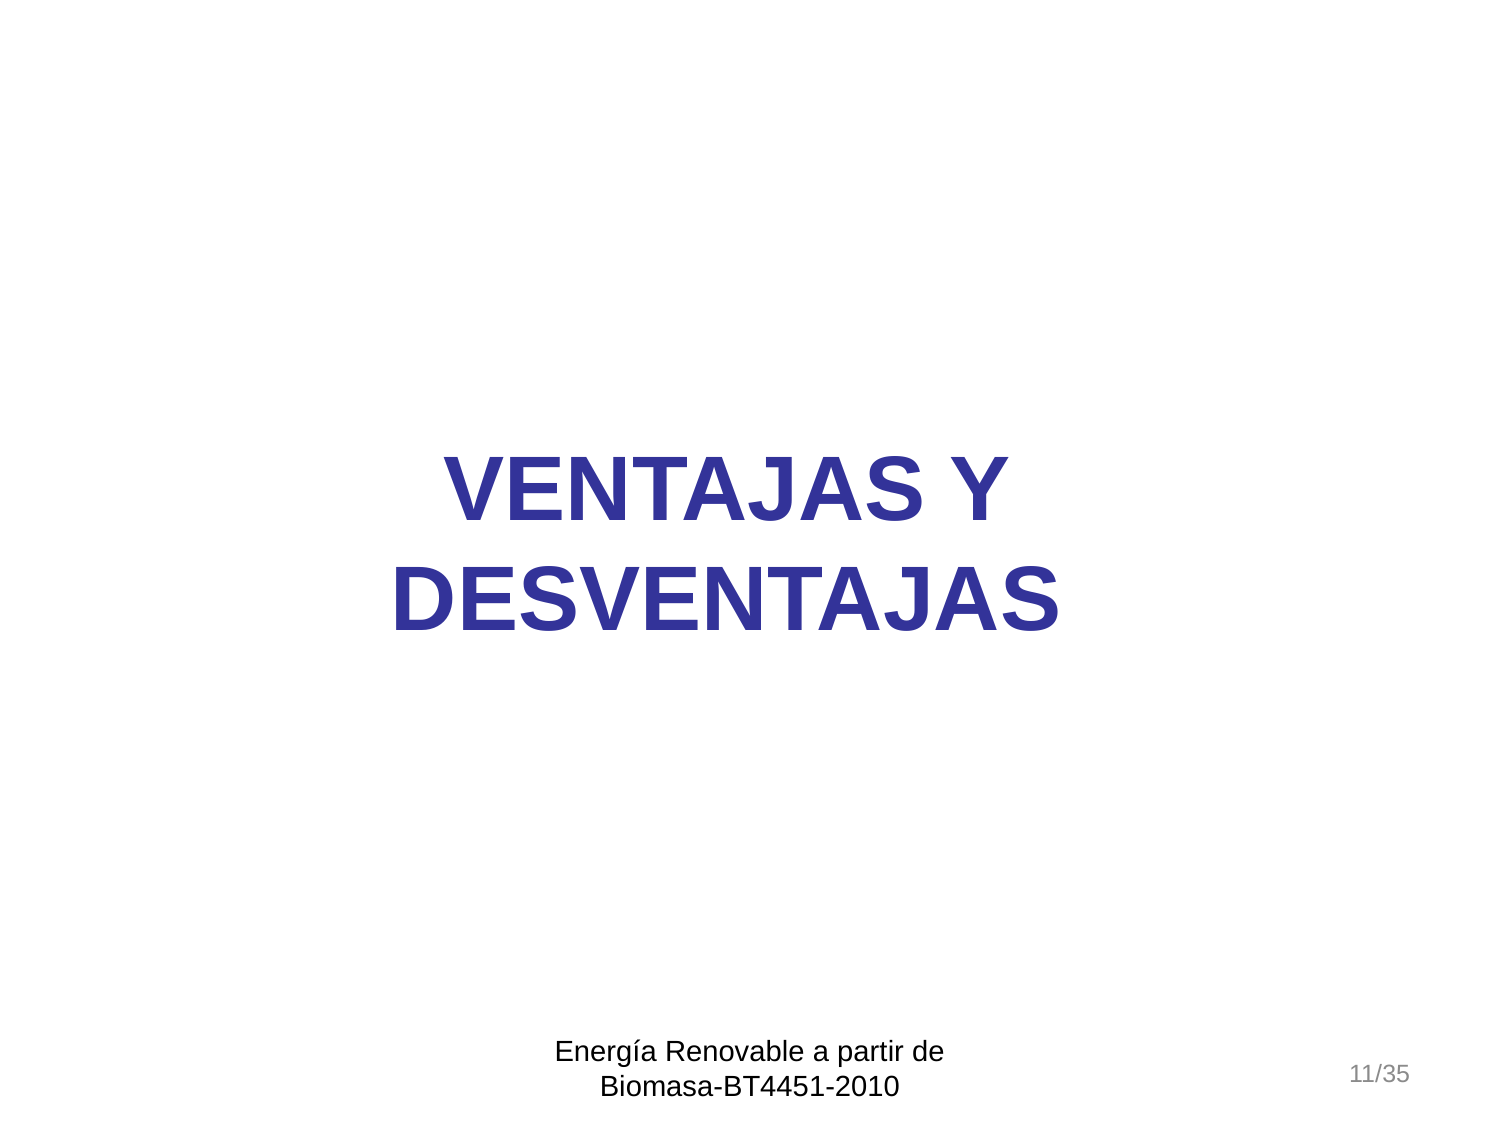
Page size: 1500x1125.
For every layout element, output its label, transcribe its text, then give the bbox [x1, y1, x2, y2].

footer Energía Renovable a partir de Biomasa-BT4451-2010 [512, 1024, 988, 1103]
text_box 11/35 [1074, 1042, 1425, 1103]
text_box VENTAJAS Y DESVENTAJAS [105, 421, 1348, 657]
